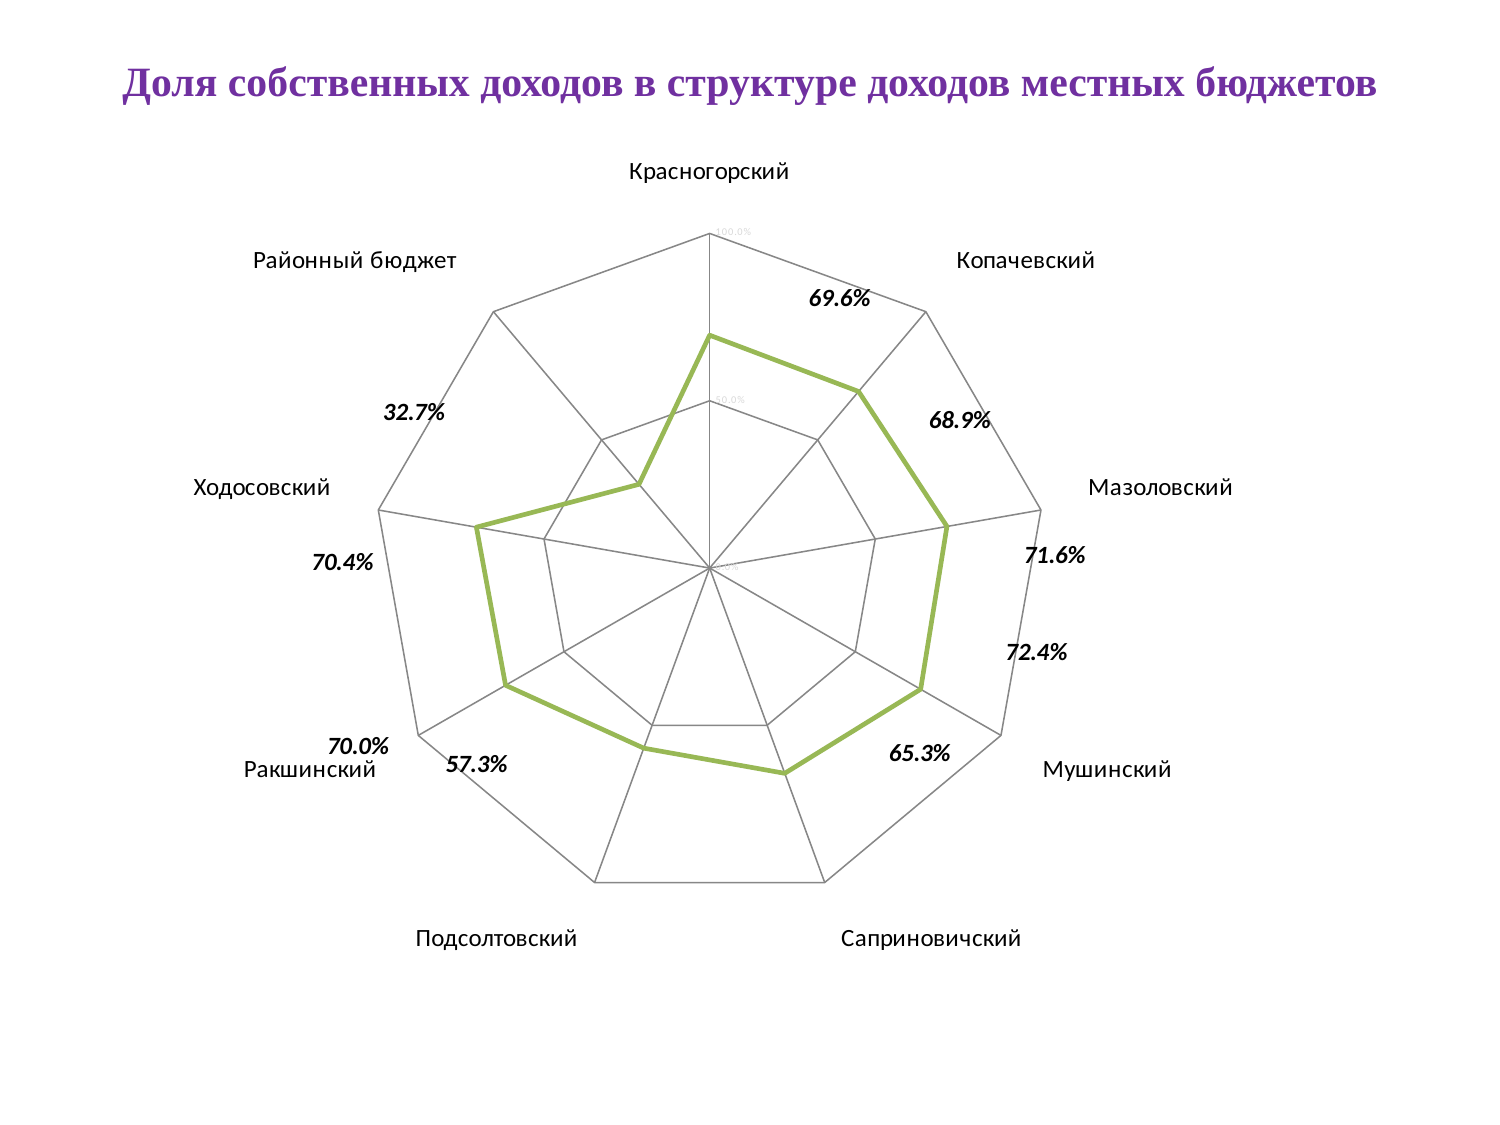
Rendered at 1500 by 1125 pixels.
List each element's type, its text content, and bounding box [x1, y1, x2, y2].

title Доля собственных доходов в структуре доходов местных бюджетов [75, 45, 1425, 114]
chart [76, 160, 1378, 1014]
